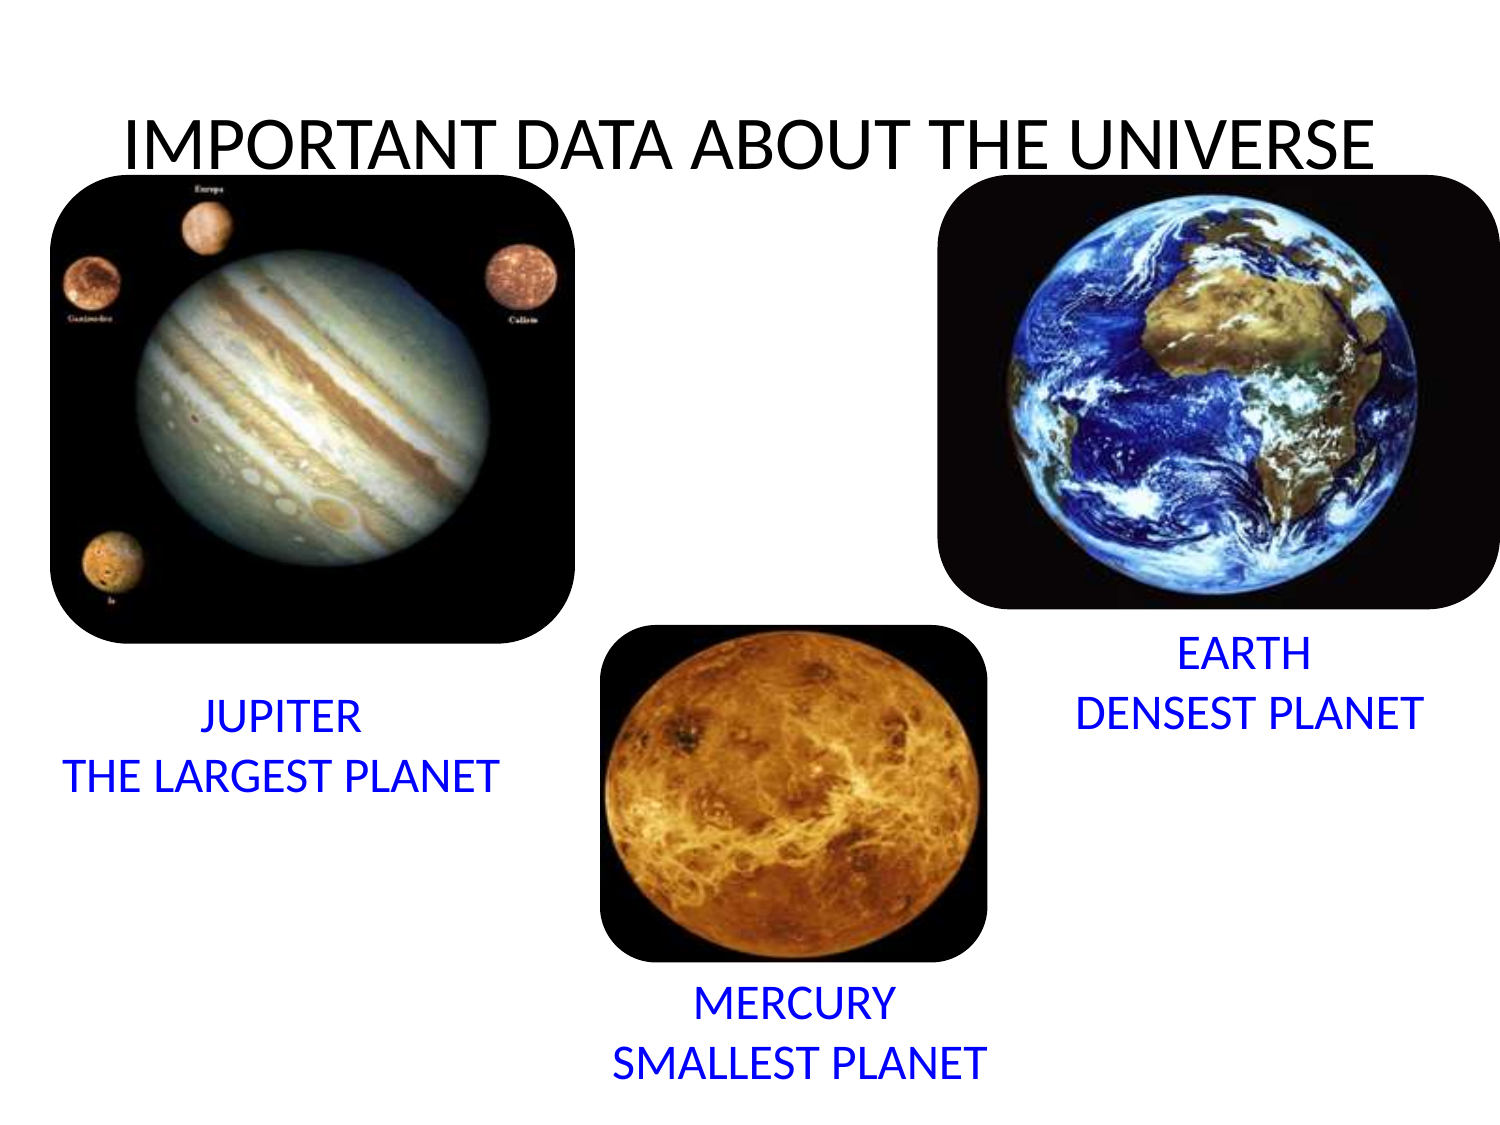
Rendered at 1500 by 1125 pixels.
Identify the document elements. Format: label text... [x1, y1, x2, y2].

picture [599, 624, 988, 963]
title IMPORTANT DATA ABOUT THE UNIVERSE [75, 45, 1425, 233]
picture [937, 174, 1500, 610]
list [49, 174, 576, 644]
text_box EARTH DENSEST PLANET [999, 617, 1500, 748]
text_box JUPITER THE LARGEST PLANET [0, 674, 563, 810]
text_box MERCURY SMALLEST PLANET [587, 962, 1013, 1098]
